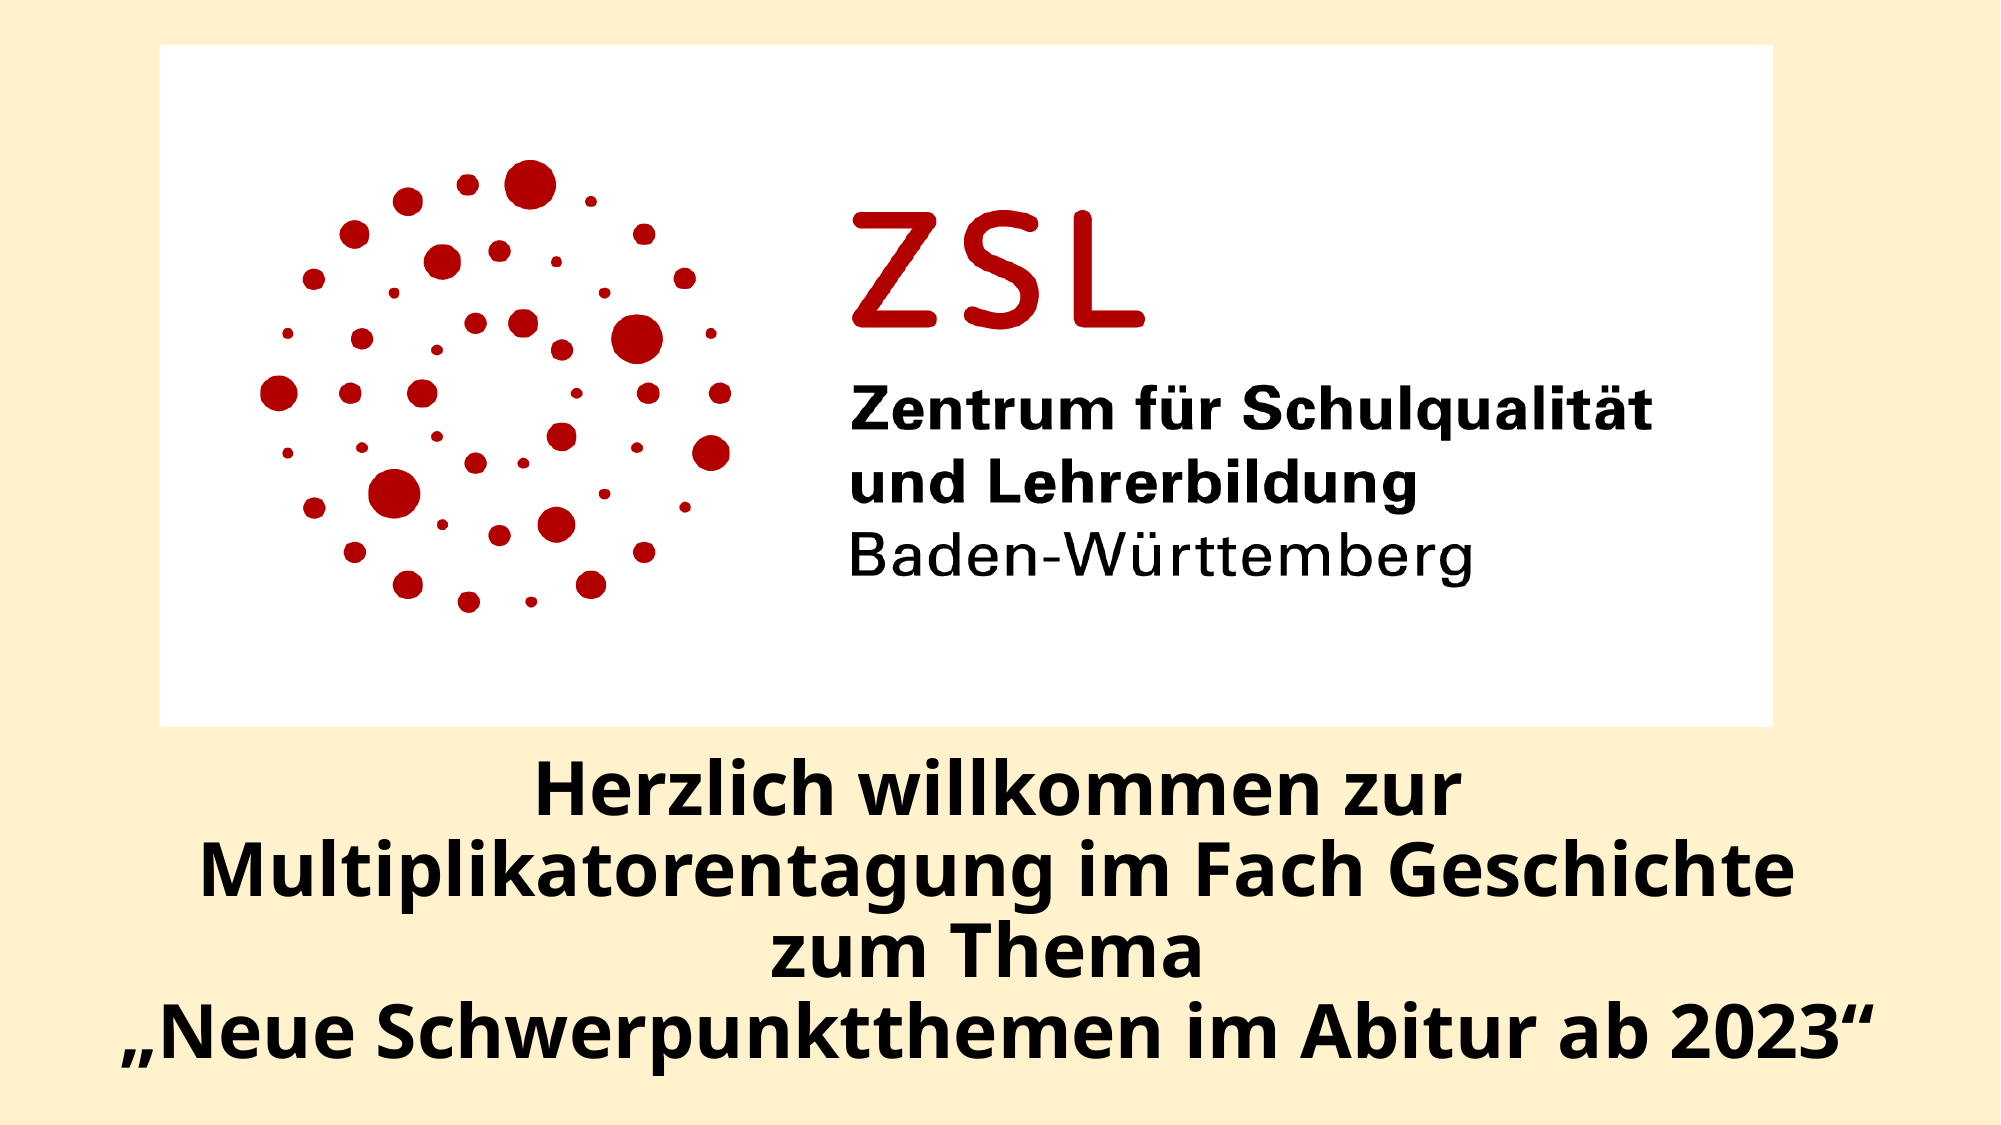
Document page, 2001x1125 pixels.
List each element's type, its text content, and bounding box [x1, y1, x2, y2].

title Herzlich willkommen zur Multiplikatorentagung im Fach Geschichte zum Thema „Neue Schwerpunktthemen im Abitur ab 2023“ [100, 789, 1896, 1036]
picture [159, 44, 1773, 728]
